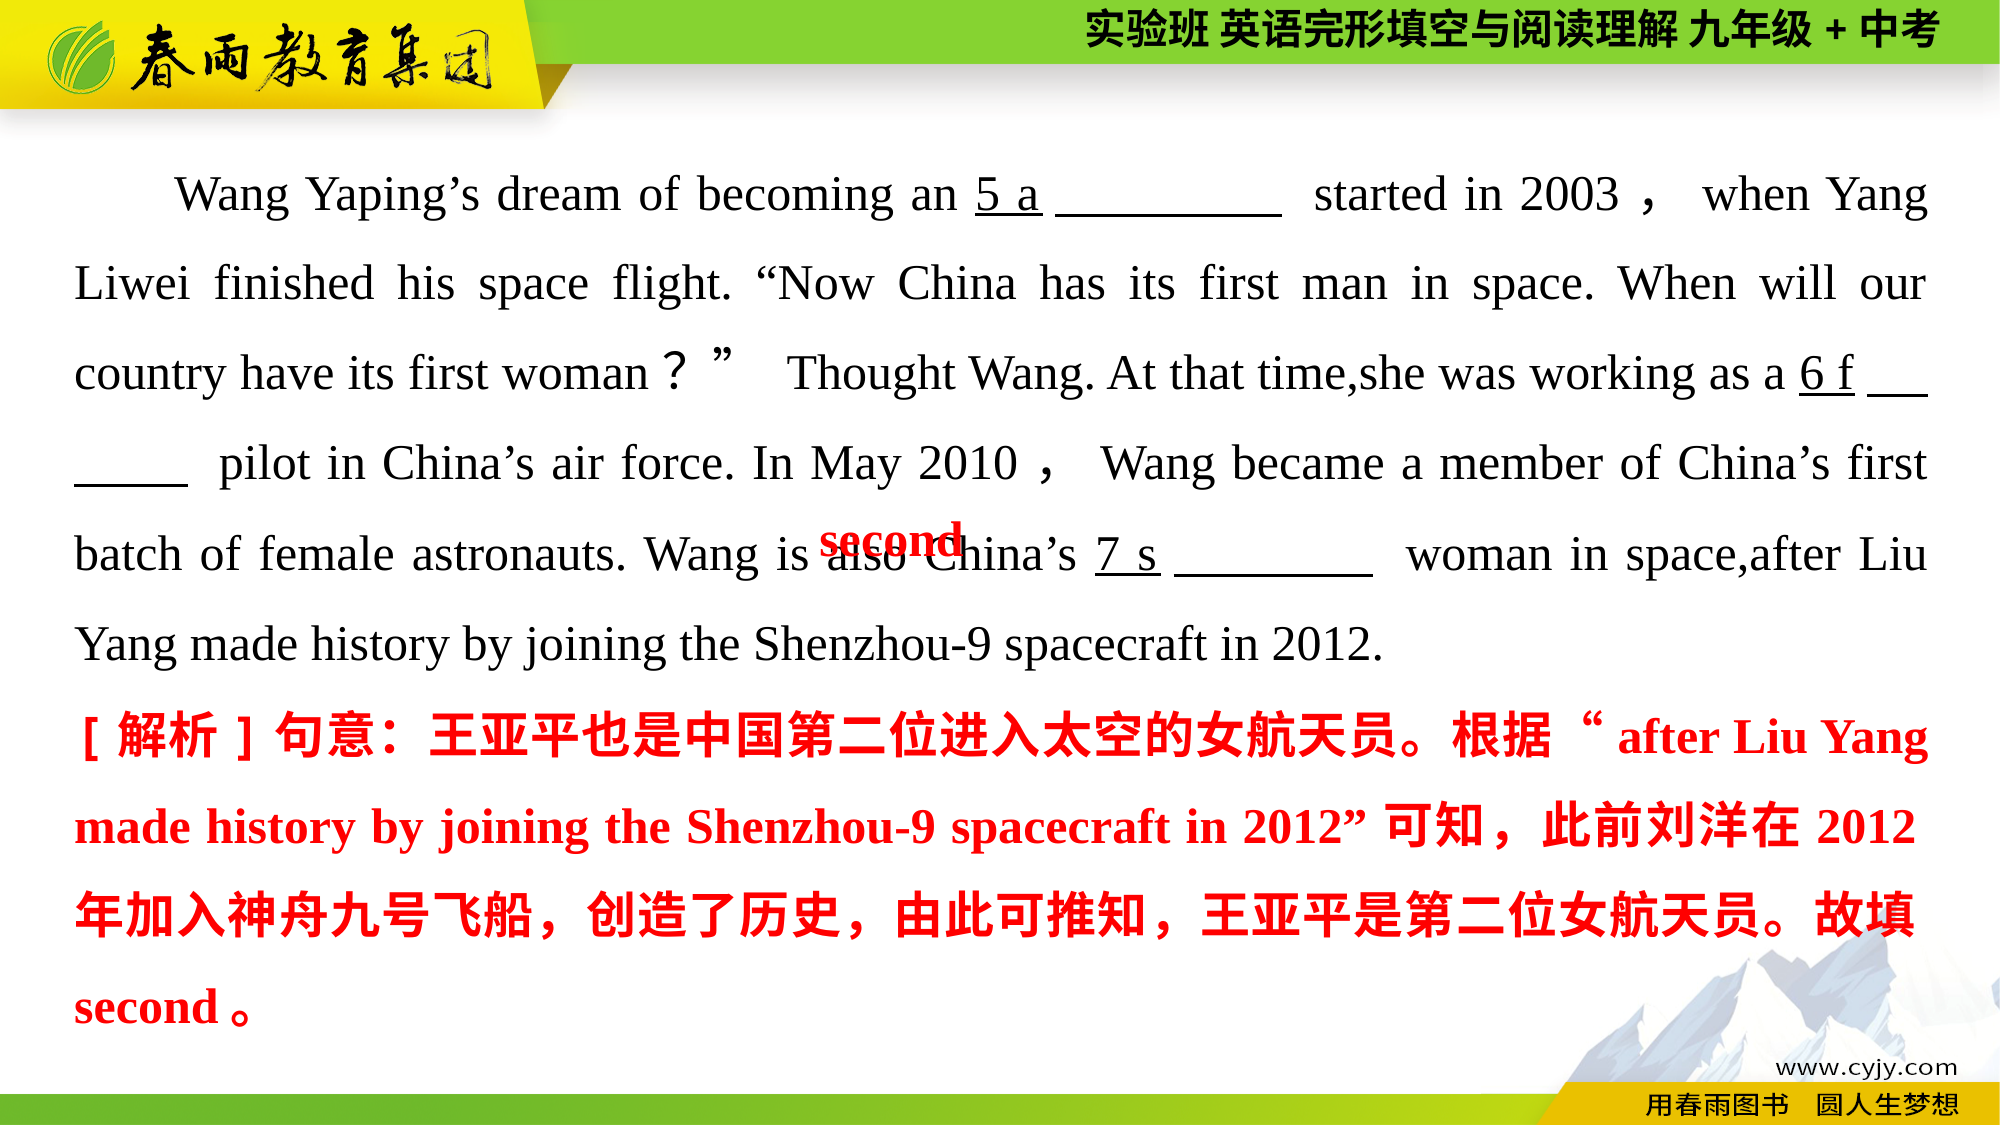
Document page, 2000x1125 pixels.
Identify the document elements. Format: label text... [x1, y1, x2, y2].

text_box second [804, 498, 979, 574]
text_box [解析]句意：王亚平也是中国第二位进入太空的女航天员。根据“after Liu Yang made history by joining the Shenzhou-9 spacecraft in 2012”可知，此前刘洋在2012年加入神舟九号飞船，创造了历史，由此可推知，王亚平是第二位女航天员。故填second。 [59, 683, 1944, 1042]
list Wang Yaping’s dream of becoming an 5 a started in 2003，when Yang Liwei finished his space flight. “Now China has its first man in space. When will our country have its first woman？” Thought Wang. At that time,she was working as a 6 f pilot in China’s air force. In May 2010，Wang became a member of China’s first batch of female astronauts. Wang is also China’s 7 s woman in space,after Liu Yang made history by joining the Shenzhou-9 spacecraft in 2012. [59, 122, 1944, 683]
picture [0, 0, 2000, 1125]
